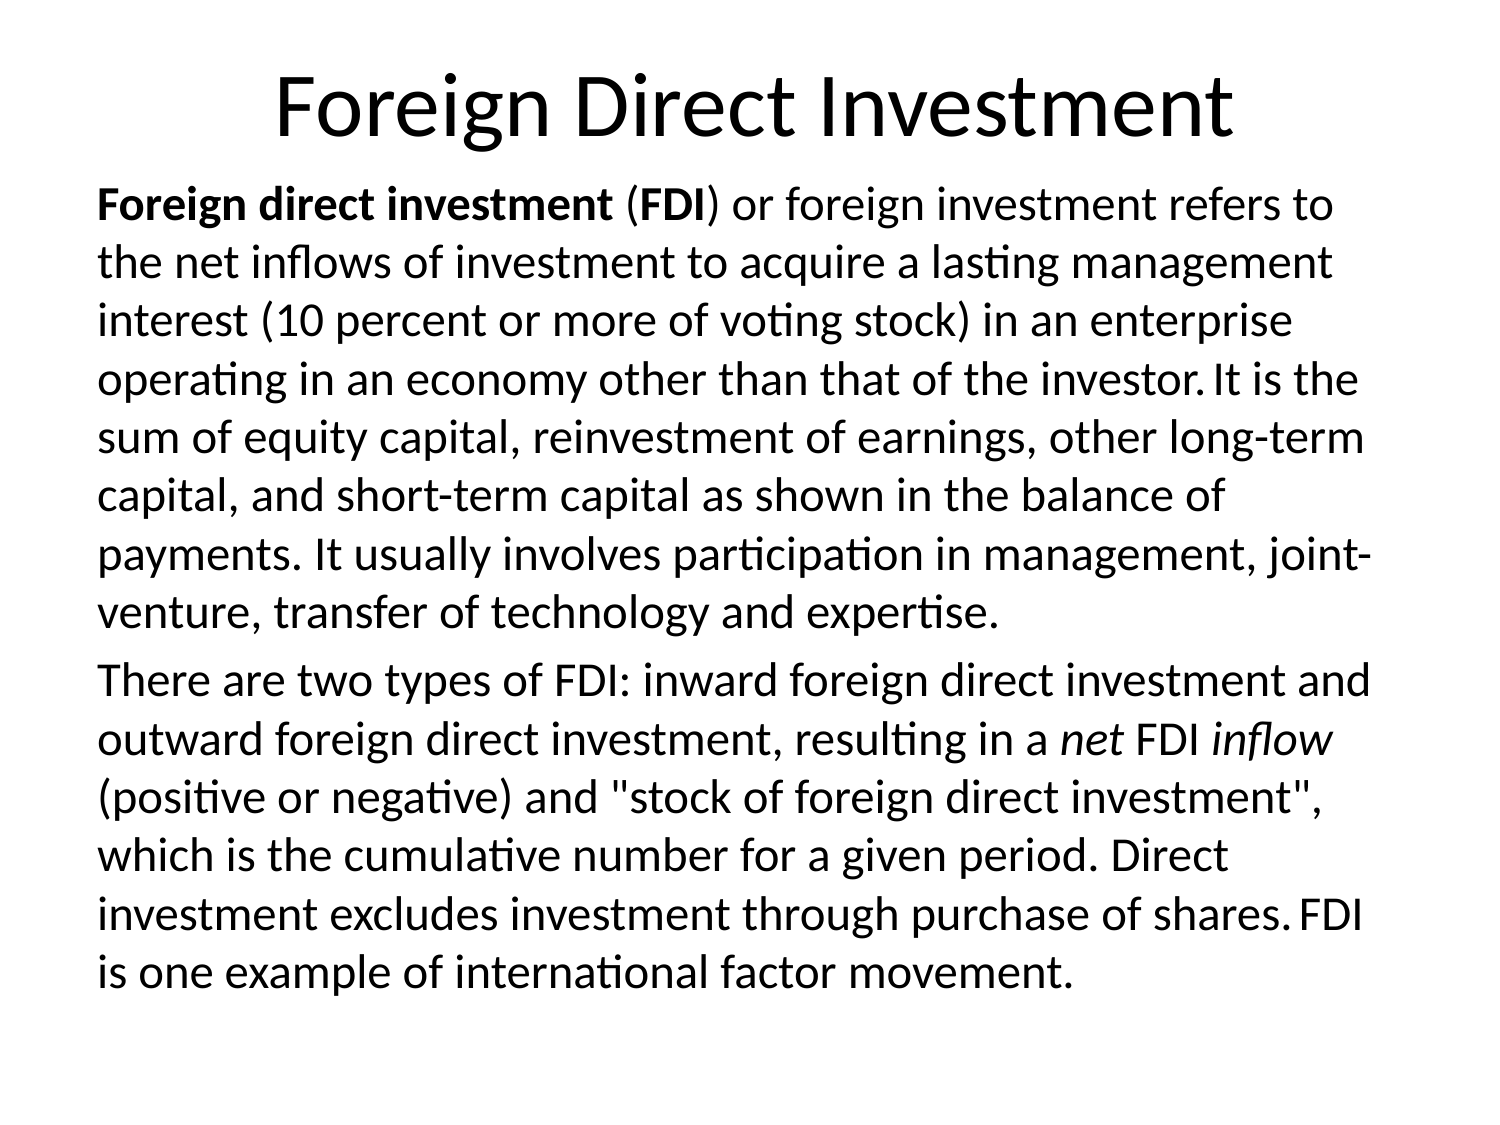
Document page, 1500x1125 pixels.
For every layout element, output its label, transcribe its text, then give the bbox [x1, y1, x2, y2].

subtitle Foreign direct investment (FDI) or foreign investment refers to the net inflows of investment to acquire a lasting management interest (10 percent or more of voting stock) in an enterprise operating in an economy other than that of the investor. It is the sum of equity capital, reinvestment of earnings, other long-term capital, and short-term capital as shown in the balance of payments. It usually involves participation in management, joint-venture, transfer of technology and expertise. There are two types of FDI: inward foreign direct investment and outward foreign direct investment, resulting in a net FDI inflow (positive or negative) and "stock of foreign direct investment", which is the cumulative number for a given period. Direct investment excludes investment through purchase of shares. FDI is one example of international factor movement. [82, 164, 1418, 1020]
title Foreign Direct Investment [117, 35, 1395, 164]
